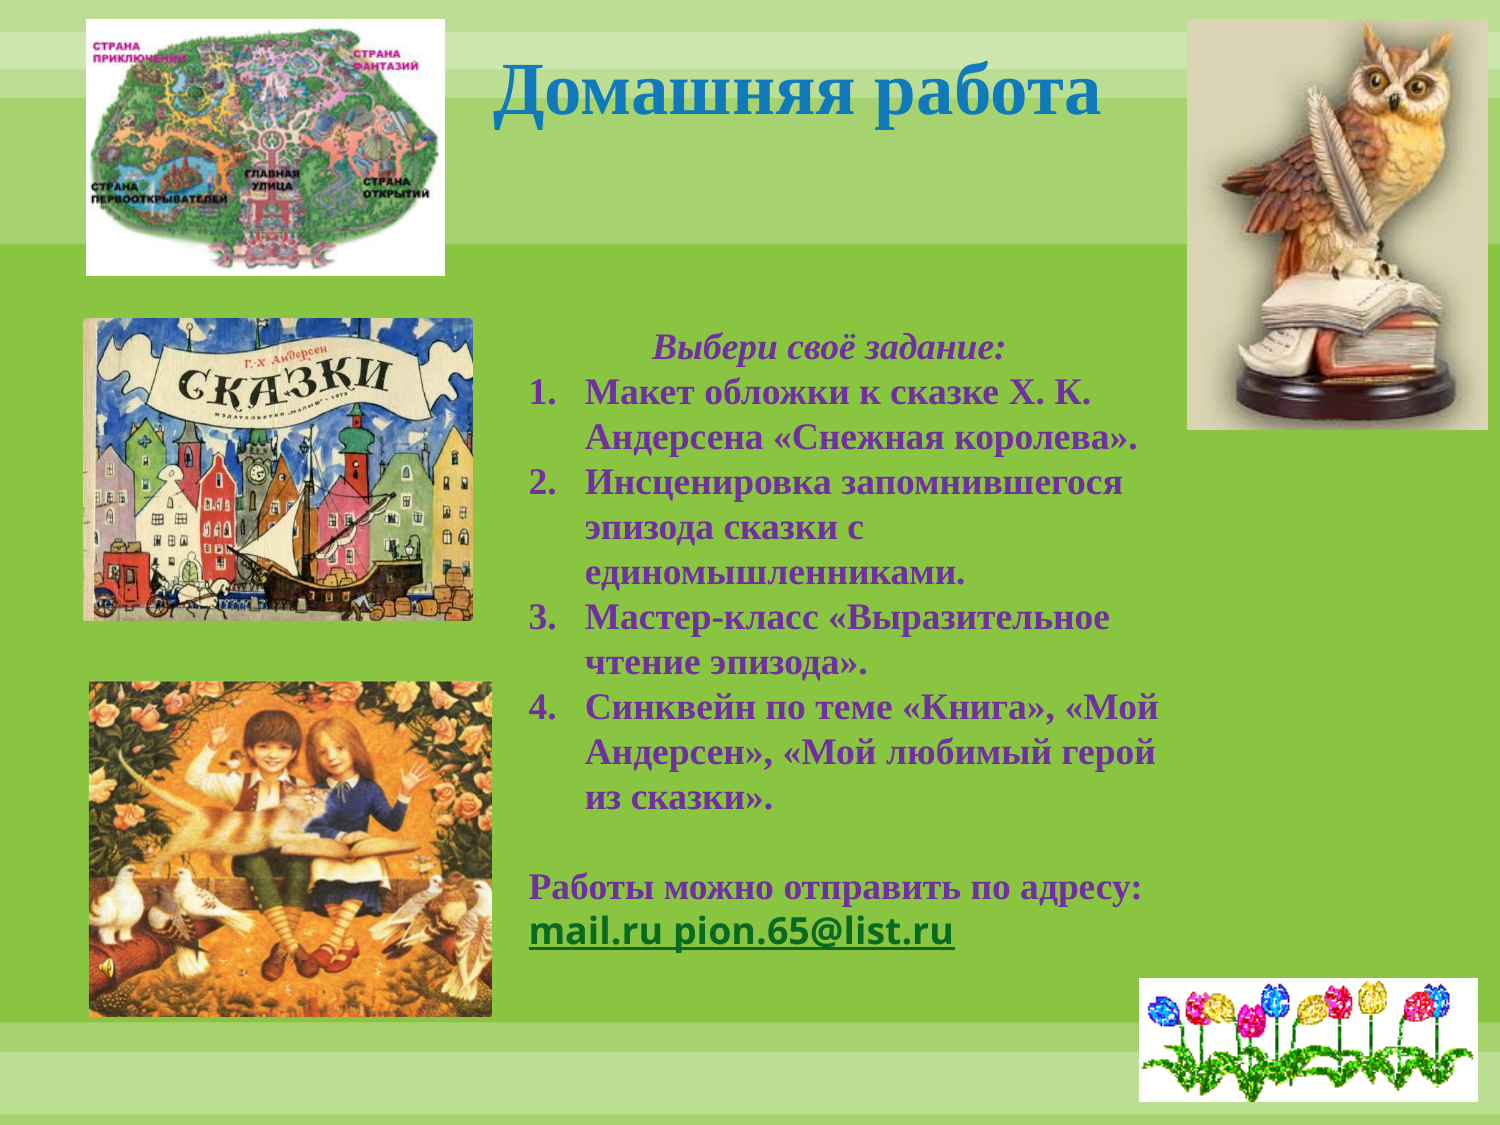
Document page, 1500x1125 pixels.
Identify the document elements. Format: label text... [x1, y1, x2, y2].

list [1185, 17, 1489, 432]
title Домашняя работа [478, 0, 1164, 138]
text_box Выбери своё задание: Макет обложки к сказке Х. К. Андерсена «Снежная королева». Инсценировка запомнившегося эпизода сказки с единомышленниками. Мастер-класс «Выразительное чтение эпизода». Синквейн по теме «Книга», «Мой Андерсен», «Мой любимый герой из сказки». Работы можно отправить по адресу: mail.ru pion.65@list.ru [513, 314, 1176, 966]
picture [0, 0, 1500, 1125]
